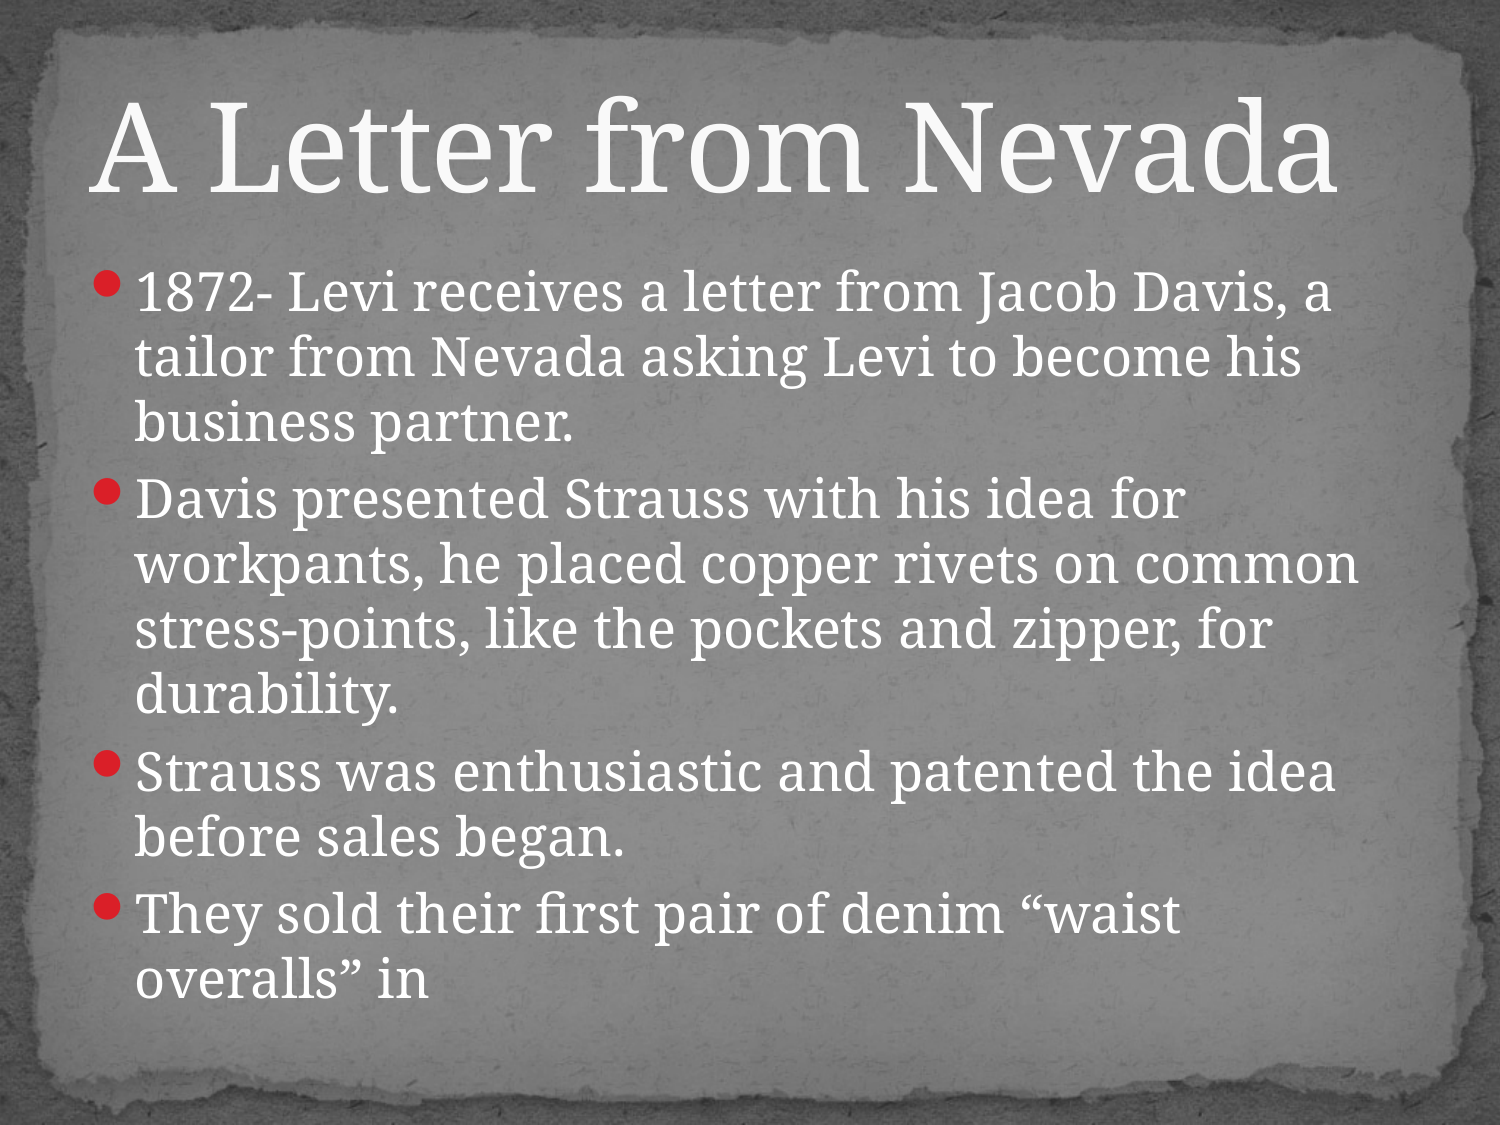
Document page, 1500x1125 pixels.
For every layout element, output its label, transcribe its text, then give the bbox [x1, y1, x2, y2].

title A Letter from Nevada [74, 24, 1425, 225]
list 1872- Levi receives a letter from Jacob Davis, a tailor from Nevada asking Levi to become his business partner. Davis presented Strauss with his idea for workpants, he placed copper rivets on common stress-points, like the pockets and zipper, for durability. Strauss was enthusiastic and patented the idea before sales began. They sold their first pair of denim “waist overalls” in [75, 249, 1425, 1000]
